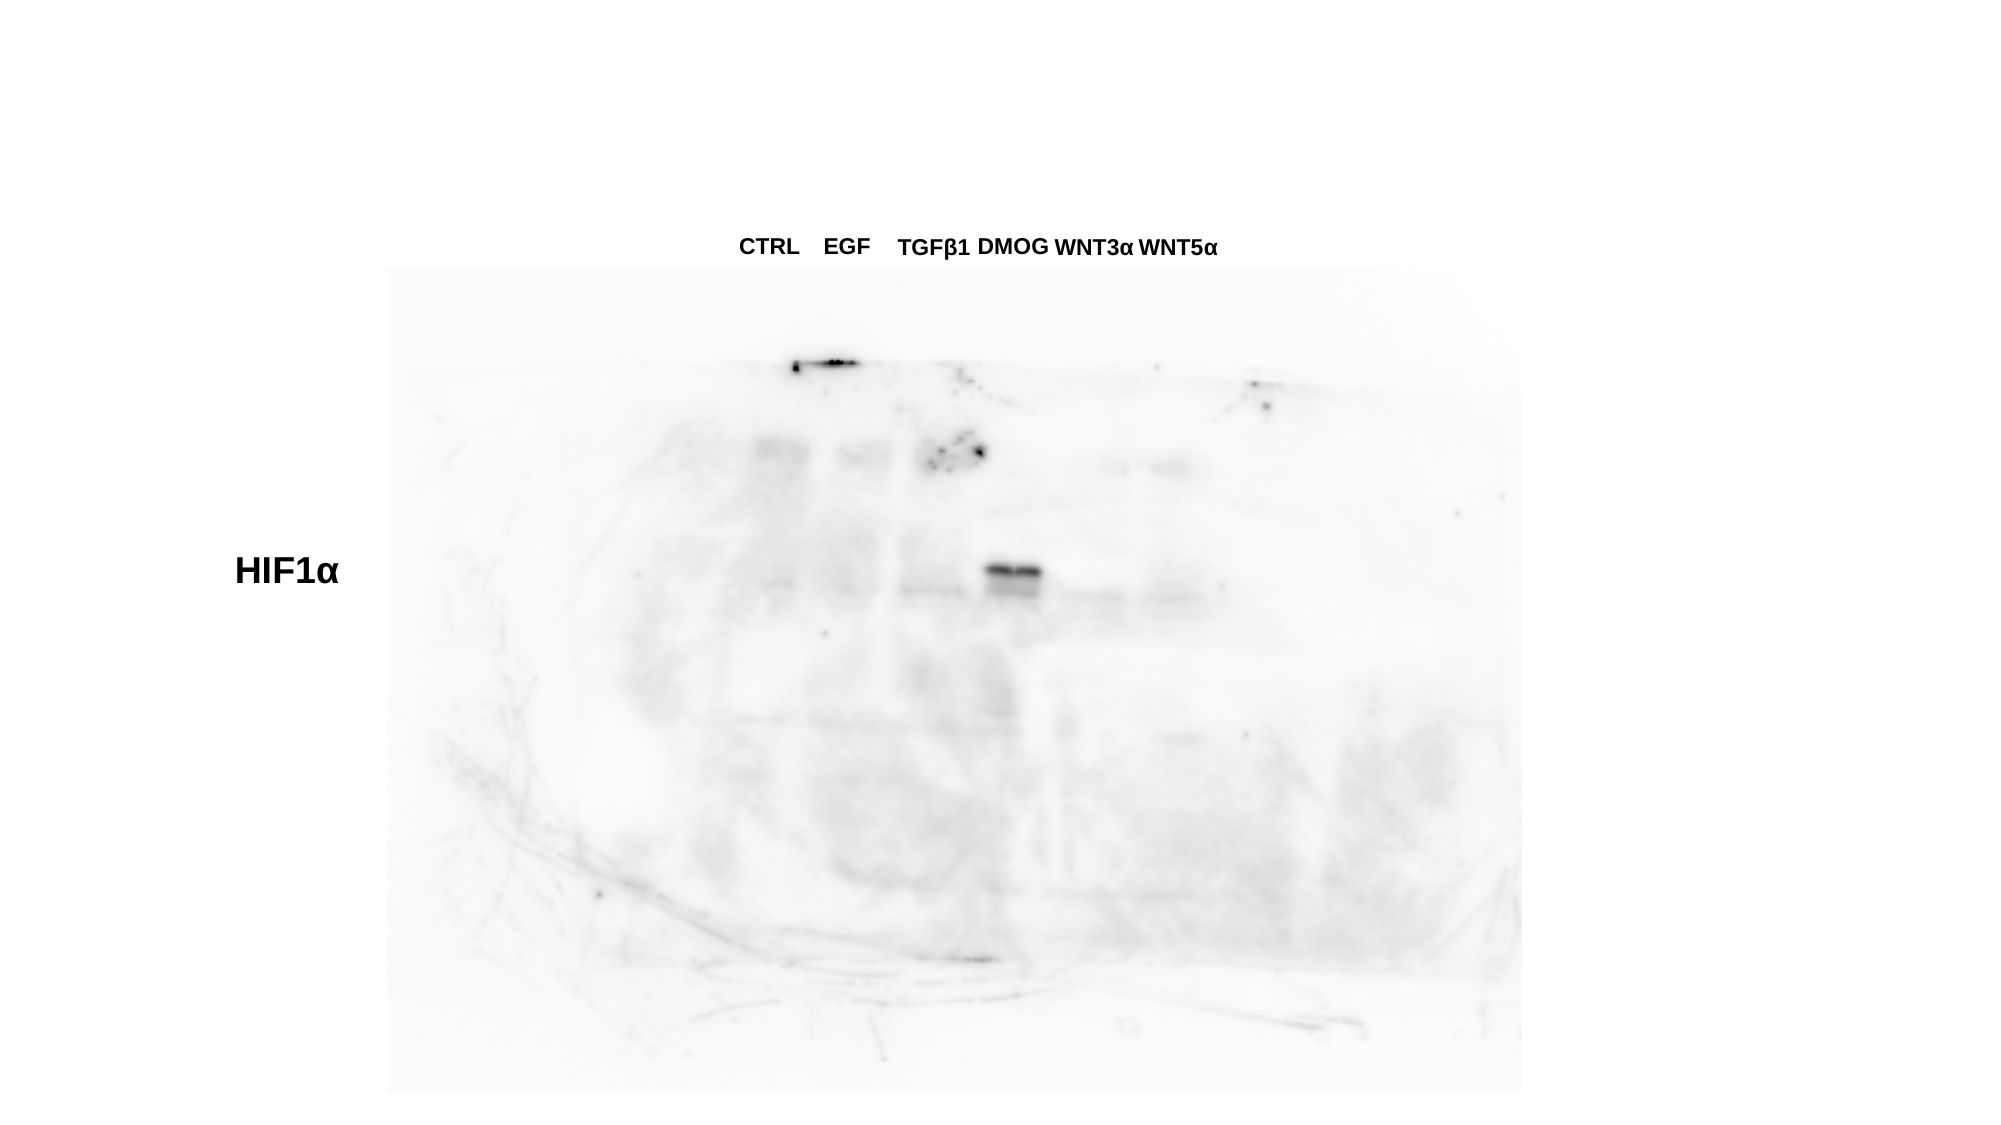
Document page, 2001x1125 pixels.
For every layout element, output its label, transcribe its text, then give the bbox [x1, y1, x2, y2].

text_box WNT5α [1123, 224, 1233, 268]
text_box WNT3α [1039, 224, 1123, 268]
text_box TGFβ1 [882, 224, 986, 268]
text_box DMOG [962, 223, 1065, 267]
text_box HIF1α [220, 539, 354, 599]
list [384, 269, 1523, 1092]
text_box CTRL [724, 223, 816, 267]
text_box EGF [816, 223, 886, 267]
